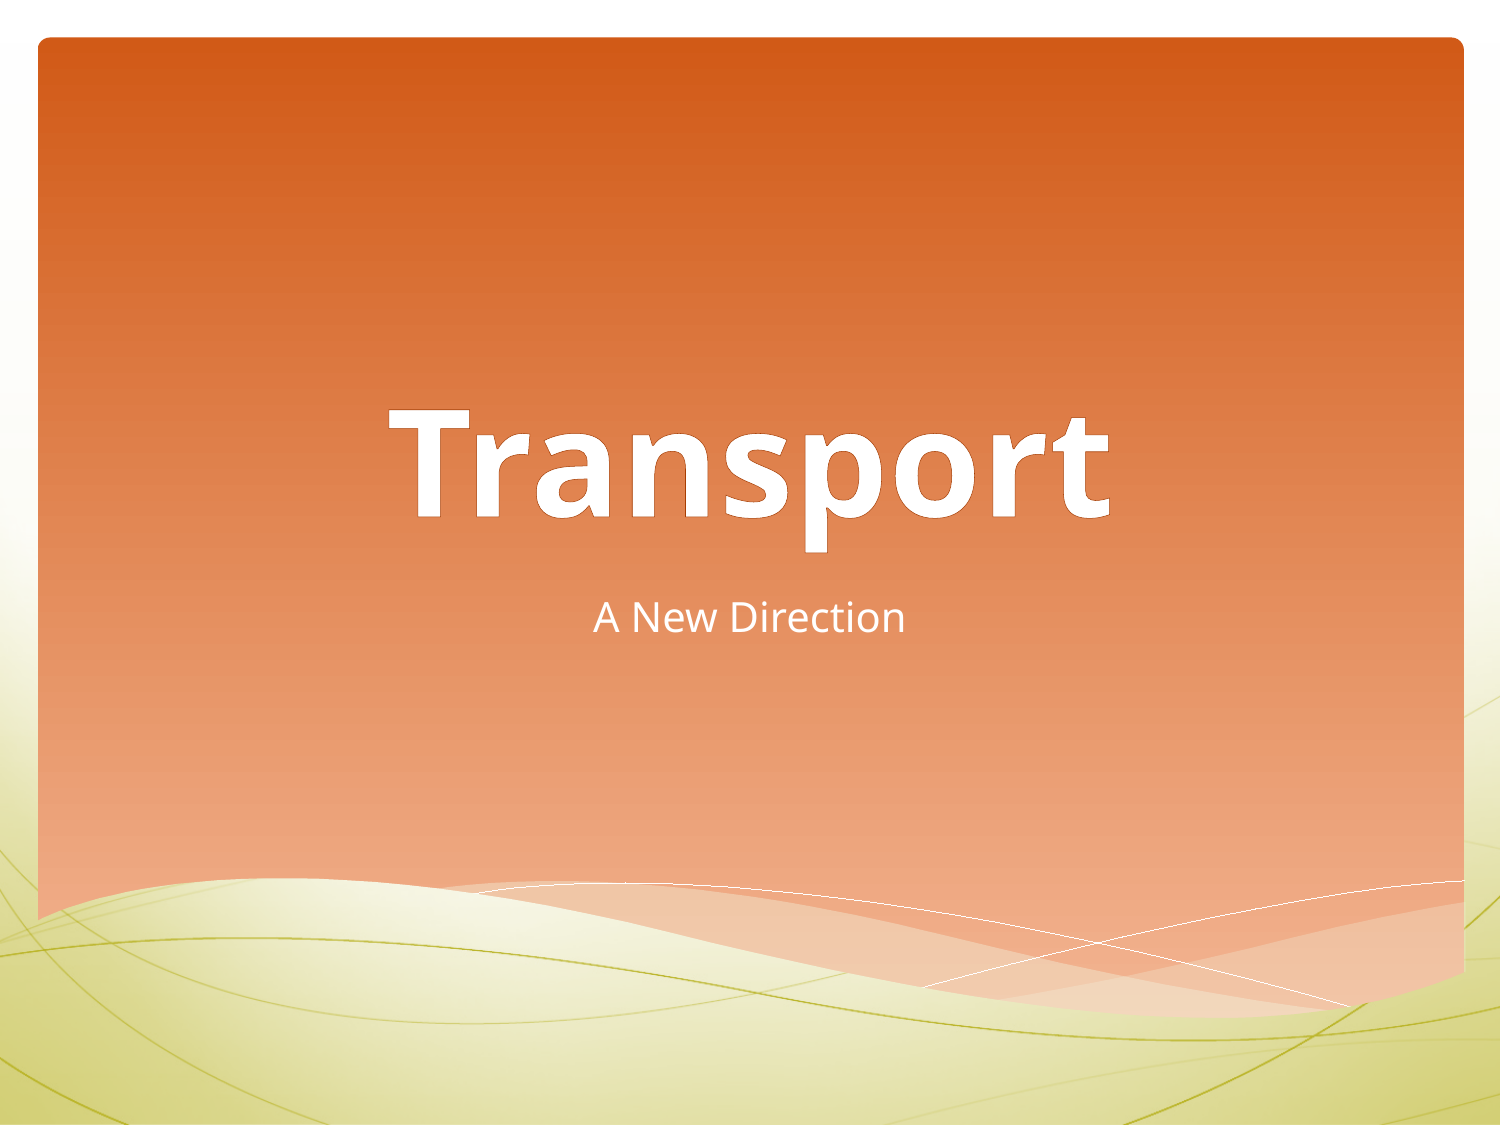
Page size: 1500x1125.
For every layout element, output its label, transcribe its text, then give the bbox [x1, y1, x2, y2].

title Transport [112, 262, 1388, 555]
subtitle A New Direction [225, 583, 1275, 825]
